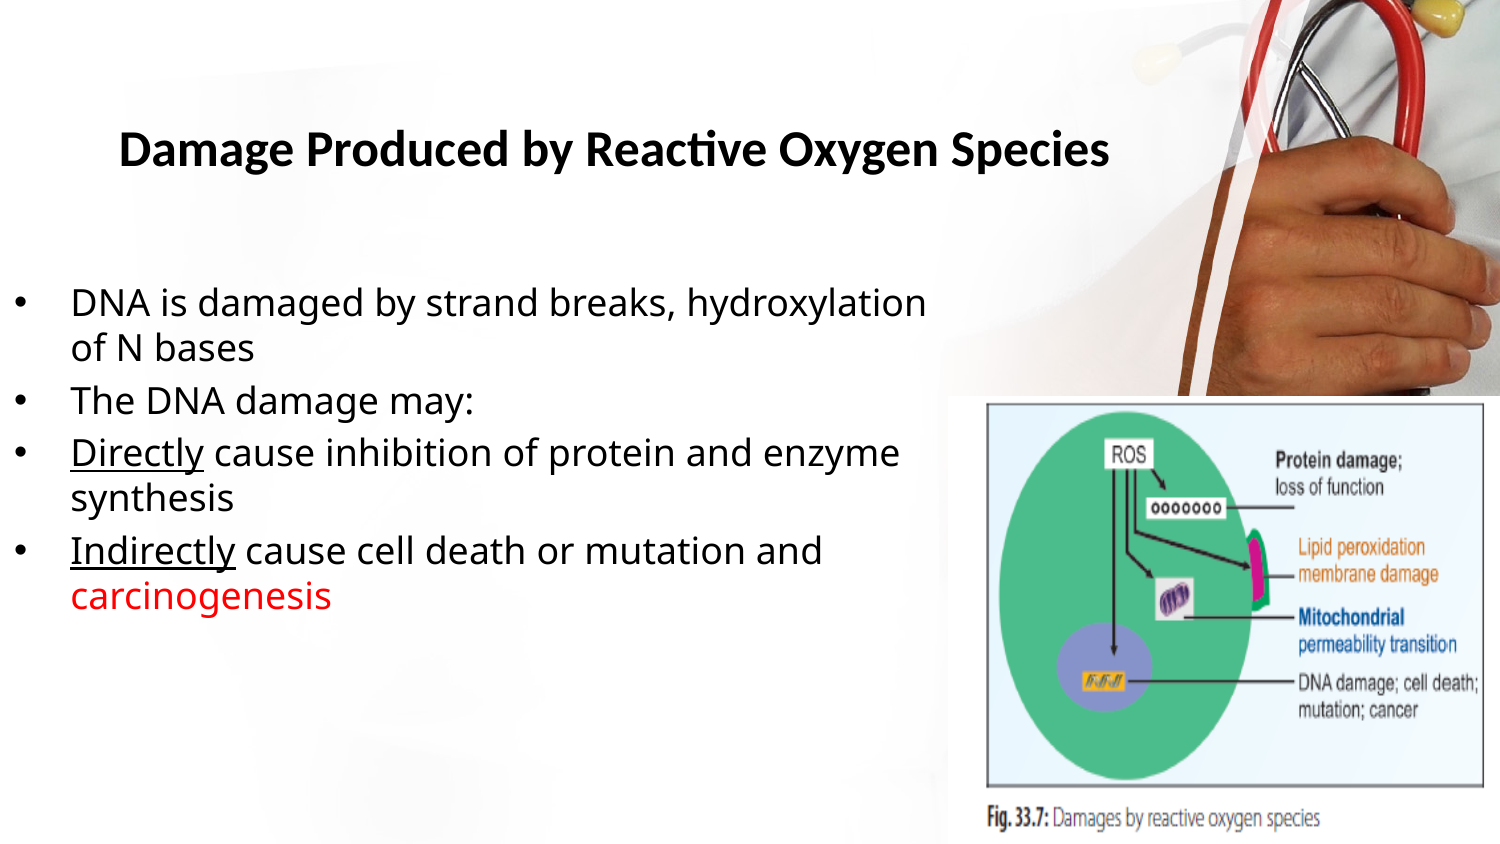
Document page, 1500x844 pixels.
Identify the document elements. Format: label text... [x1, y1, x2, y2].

title Damage Produced by Reactive Oxygen Species [75, 82, 1155, 208]
list DNA is damaged by strand breaks, hydroxylation of N bases The DNA damage may: Directly cause inhibition of protein and enzyme synthesis Indirectly cause cell death or mutation and carcinogenesis [0, 271, 975, 821]
picture [0, 0, 1500, 844]
